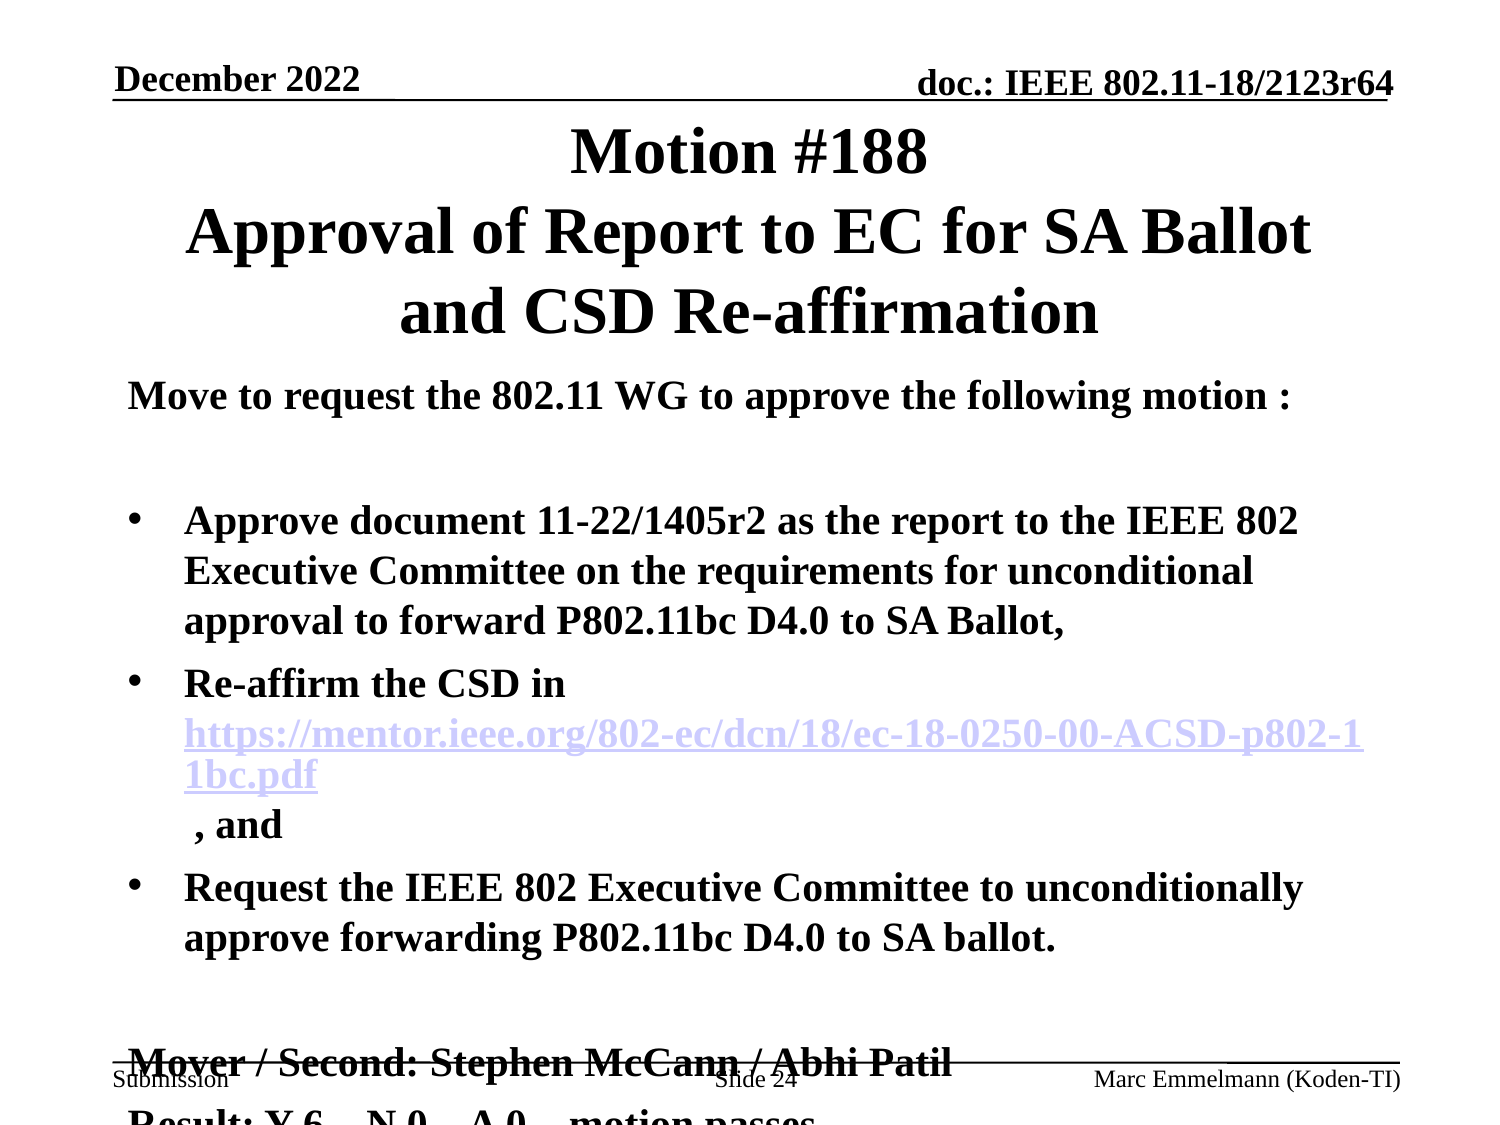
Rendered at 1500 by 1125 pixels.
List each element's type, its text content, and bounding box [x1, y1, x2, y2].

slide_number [114, 54, 423, 100]
slide_number Slide 24 [712, 1061, 800, 1123]
footer Marc Emmelmann (Koden-TI) [878, 1061, 1402, 1093]
list Move to request the 802.11 WG to approve the following motion : Approve document 11-22/1405r2 as the report to the IEEE 802 Executive Committee on the requirements for unconditional approval to forward P802.11bc D4.0 to SA Ballot, Re-affirm the CSD in https://mentor.ieee.org/802-ec/dcn/18/ec-18-0250-00-ACSD-p802-11bc.pdf , and Request the IEEE 802 Executive Committee to unconditionally approve forwarding P802.11bc D4.0 to SA ballot. Mover / Second: Stephen McCann / Abhi Patil Result: Y 6 – N 0 – A 0 – motion passes [112, 359, 1388, 1036]
title Motion #188 Approval of Report to EC for SA Ballot and CSD Re-affirmation [112, 139, 1388, 315]
